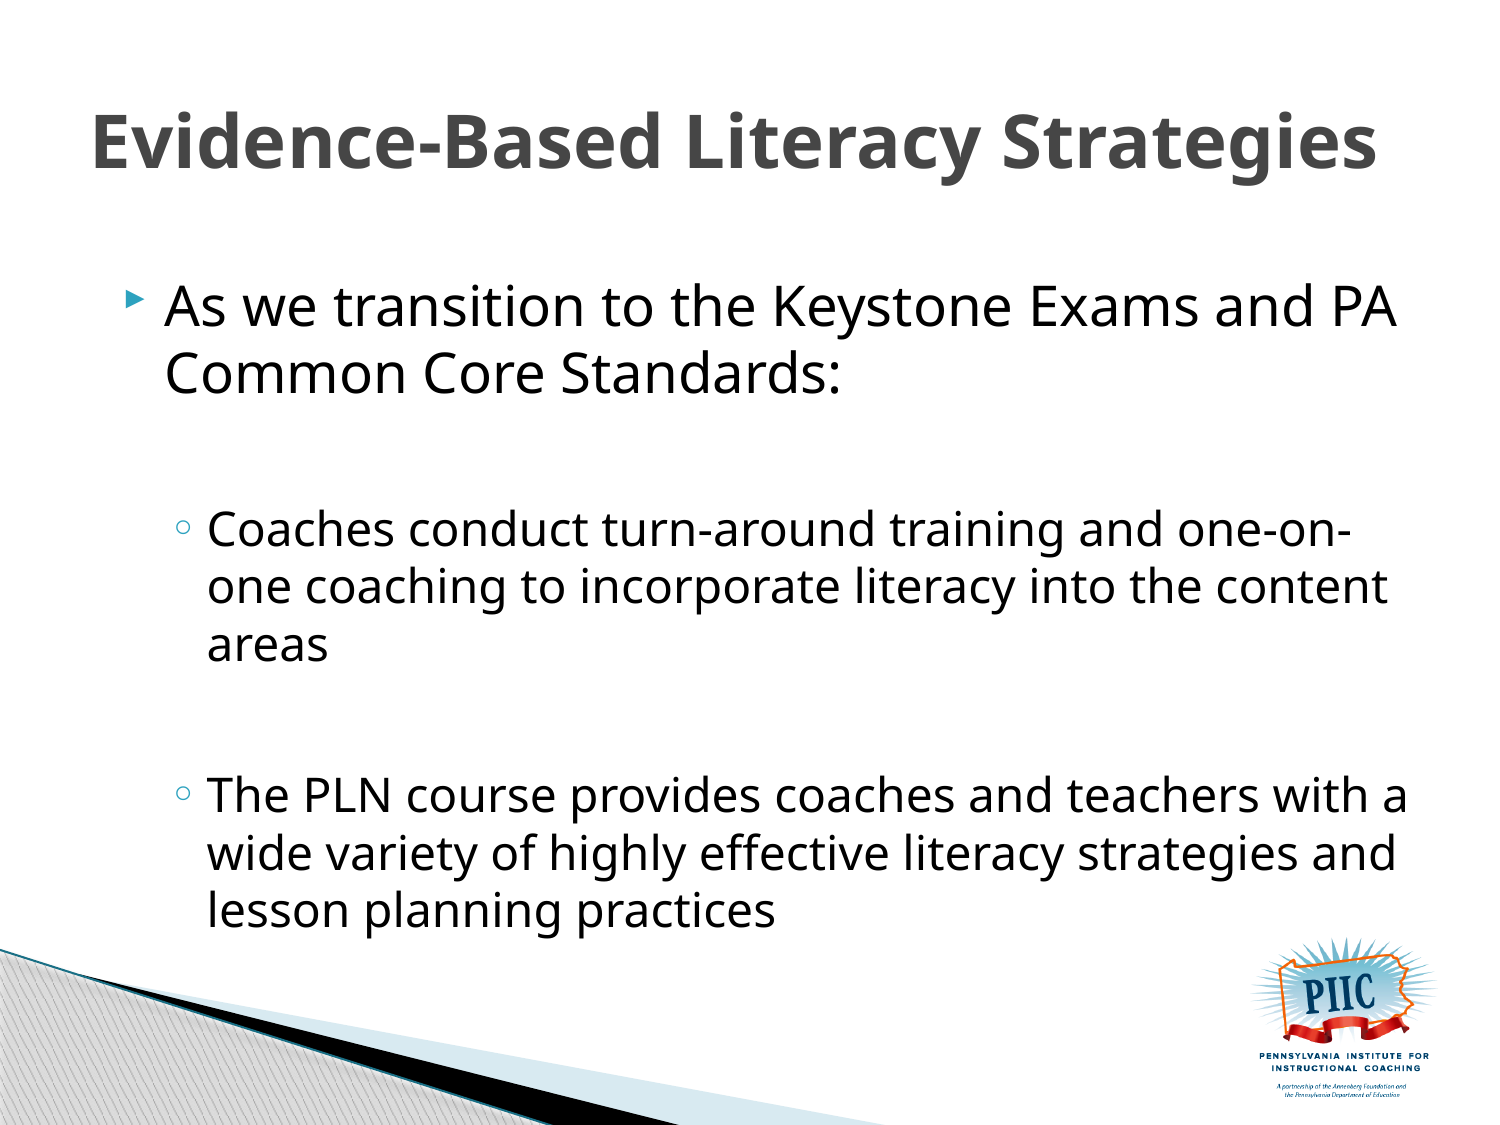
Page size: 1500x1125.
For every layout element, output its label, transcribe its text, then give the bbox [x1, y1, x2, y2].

picture [1249, 937, 1438, 1099]
list As we transition to the Keystone Exams and PA Common Core Standards: Coaches conduct turn-around training and one-on-one coaching to incorporate literacy into the content areas The PLN course provides coaches and teachers with a wide variety of highly effective literacy strategies and lesson planning practices [90, 262, 1440, 1005]
title Evidence-Based Literacy Strategies [75, 45, 1425, 233]
